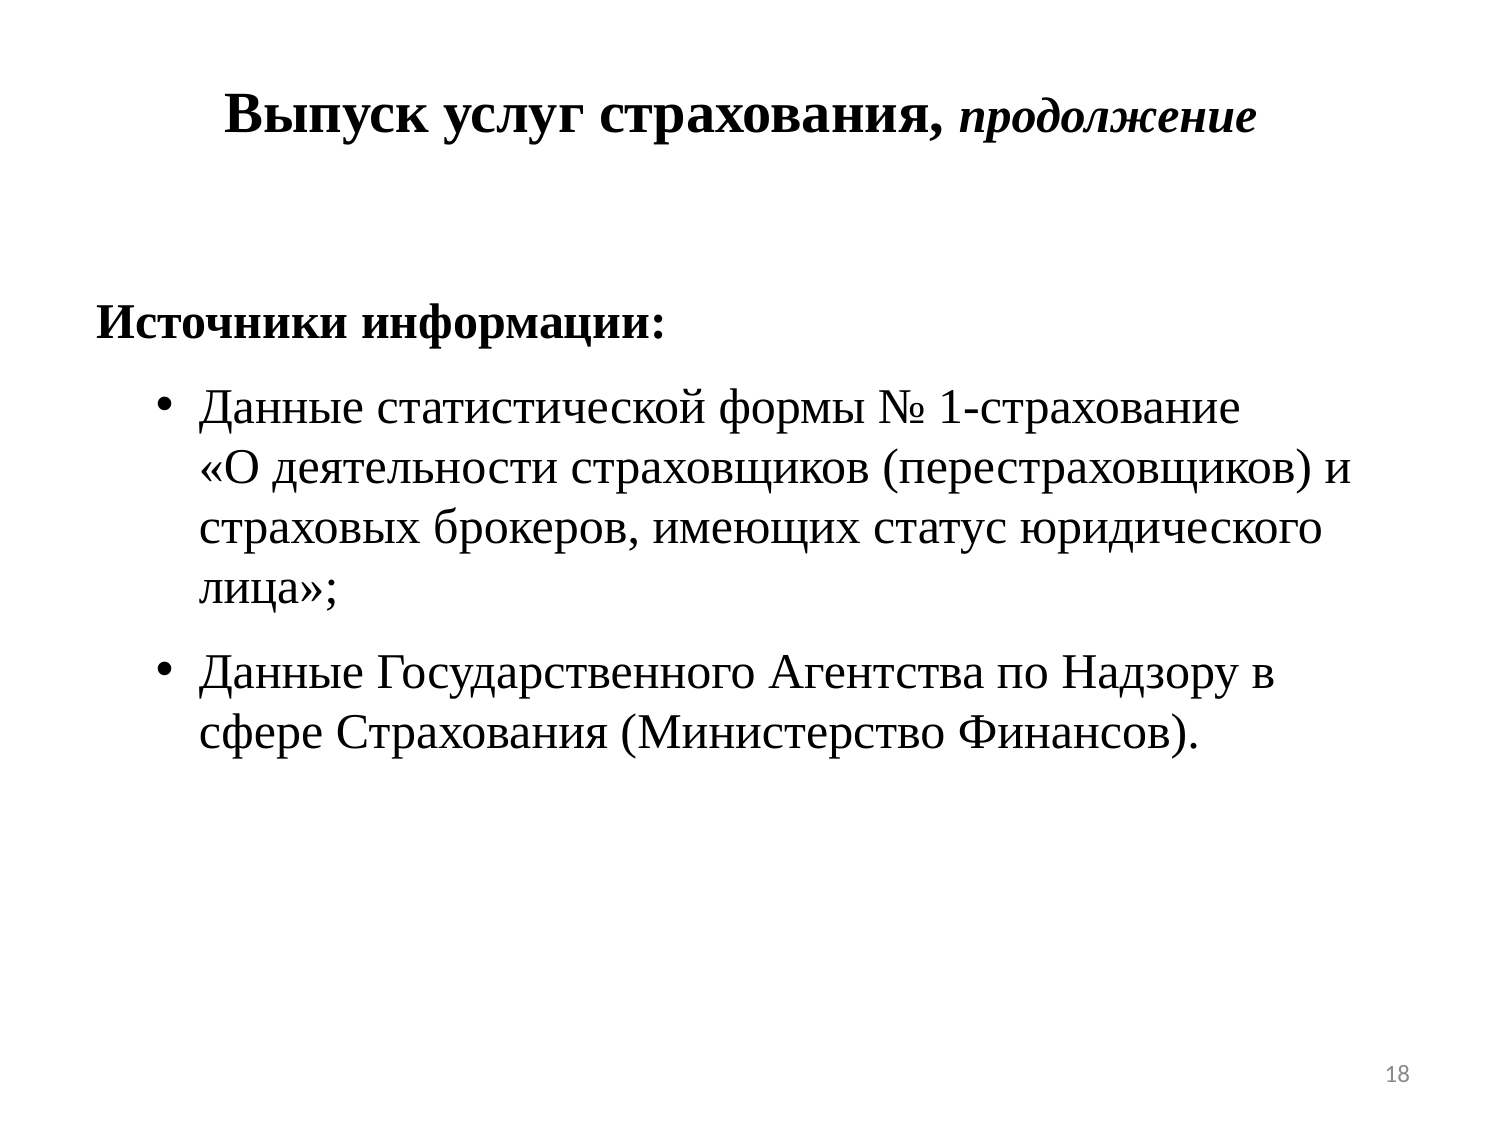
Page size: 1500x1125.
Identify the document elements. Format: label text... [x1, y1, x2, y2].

text_box Выпуск услуг страхования, продолжение [46, 58, 1418, 154]
text_box Источники информации: Данные статистической формы № 1-страхование «О деятельности страховщиков (перестраховщиков) и страховых брокеров, имеющих статус юридического лица»; Данные Государственного Агентства по Надзору в сфере Страхования (Министерство Финансов). [81, 281, 1418, 766]
slide_number 18 [1074, 1042, 1425, 1103]
